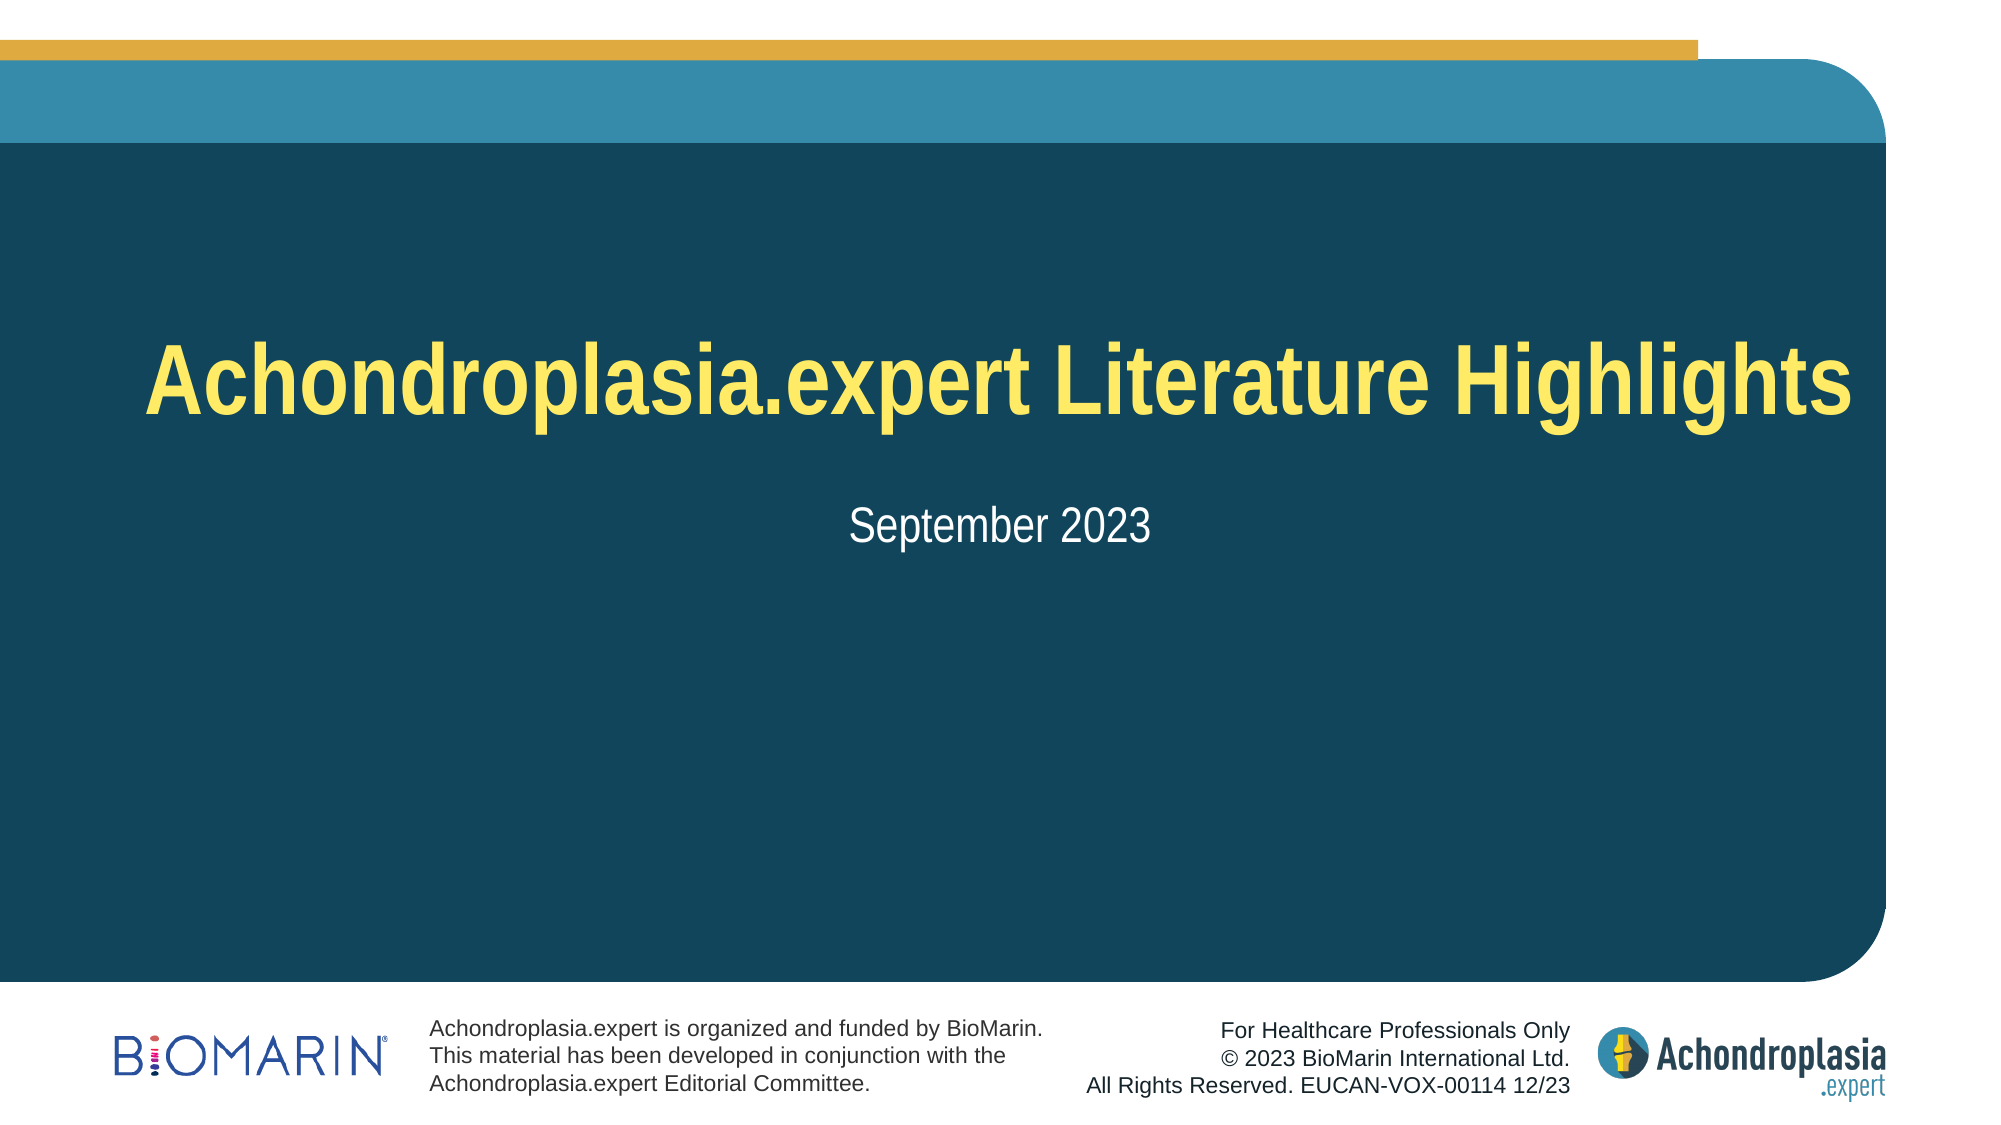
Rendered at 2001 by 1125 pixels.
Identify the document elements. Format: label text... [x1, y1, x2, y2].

text_box For Healthcare Professionals Only © 2023 BioMarin International Ltd. All Rights Reserved. EUCAN-VOX-00114 12/23 [908, 1008, 1586, 1106]
title Achondroplasia.expert Literature Highlights [114, 184, 1886, 444]
subtitle September 2023 [114, 484, 1886, 863]
text_box Achondroplasia.expert is organized and funded by BioMarin. This material has been developed in conjunction with the Achondroplasia.expert Editorial Committee. [414, 1006, 1092, 1104]
picture [1597, 1027, 1886, 1102]
picture [114, 1035, 388, 1076]
